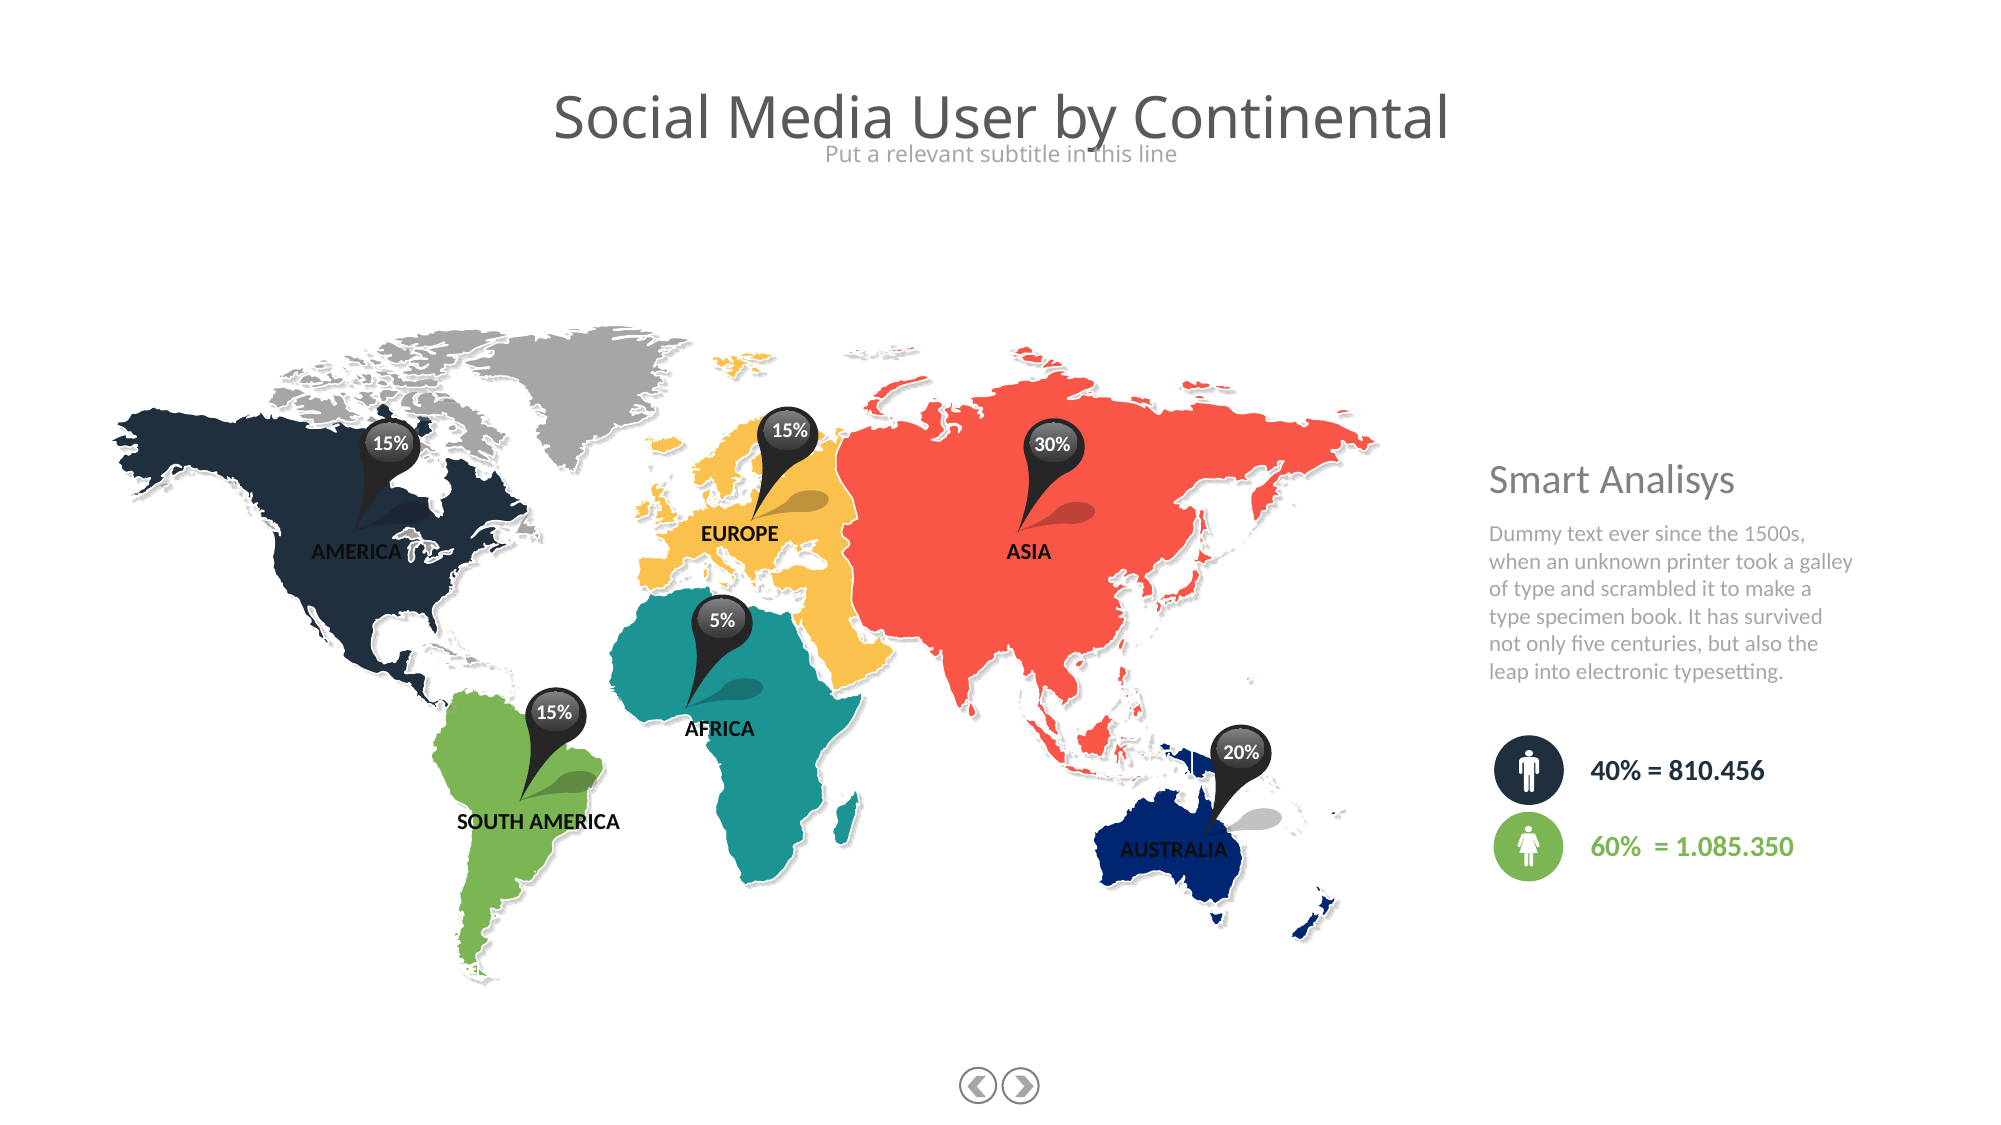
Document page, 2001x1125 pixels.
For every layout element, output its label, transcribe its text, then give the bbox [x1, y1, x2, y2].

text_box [685, 406, 830, 554]
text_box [669, 594, 771, 749]
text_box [1104, 724, 1283, 870]
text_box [991, 418, 1096, 573]
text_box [1494, 735, 1564, 805]
text_box 40% = 810.456 [1575, 743, 1826, 814]
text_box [110, 325, 1377, 982]
text_box 60% = 1.085.350 [1575, 819, 1828, 885]
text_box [959, 1067, 1039, 1104]
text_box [441, 687, 637, 842]
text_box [1493, 811, 1564, 882]
text_box Smart Analisys Dummy text ever since the 1500s, when an unknown printer took a galley of type and scrambled it to make a type specimen book. It has survived not only five centuries, but also the leap into electronic typesetting. [1474, 444, 1875, 712]
text_box Social Media User by Continental [515, 37, 1489, 158]
text_box Put a relevant subtitle in this line [764, 122, 1239, 183]
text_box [296, 418, 432, 573]
